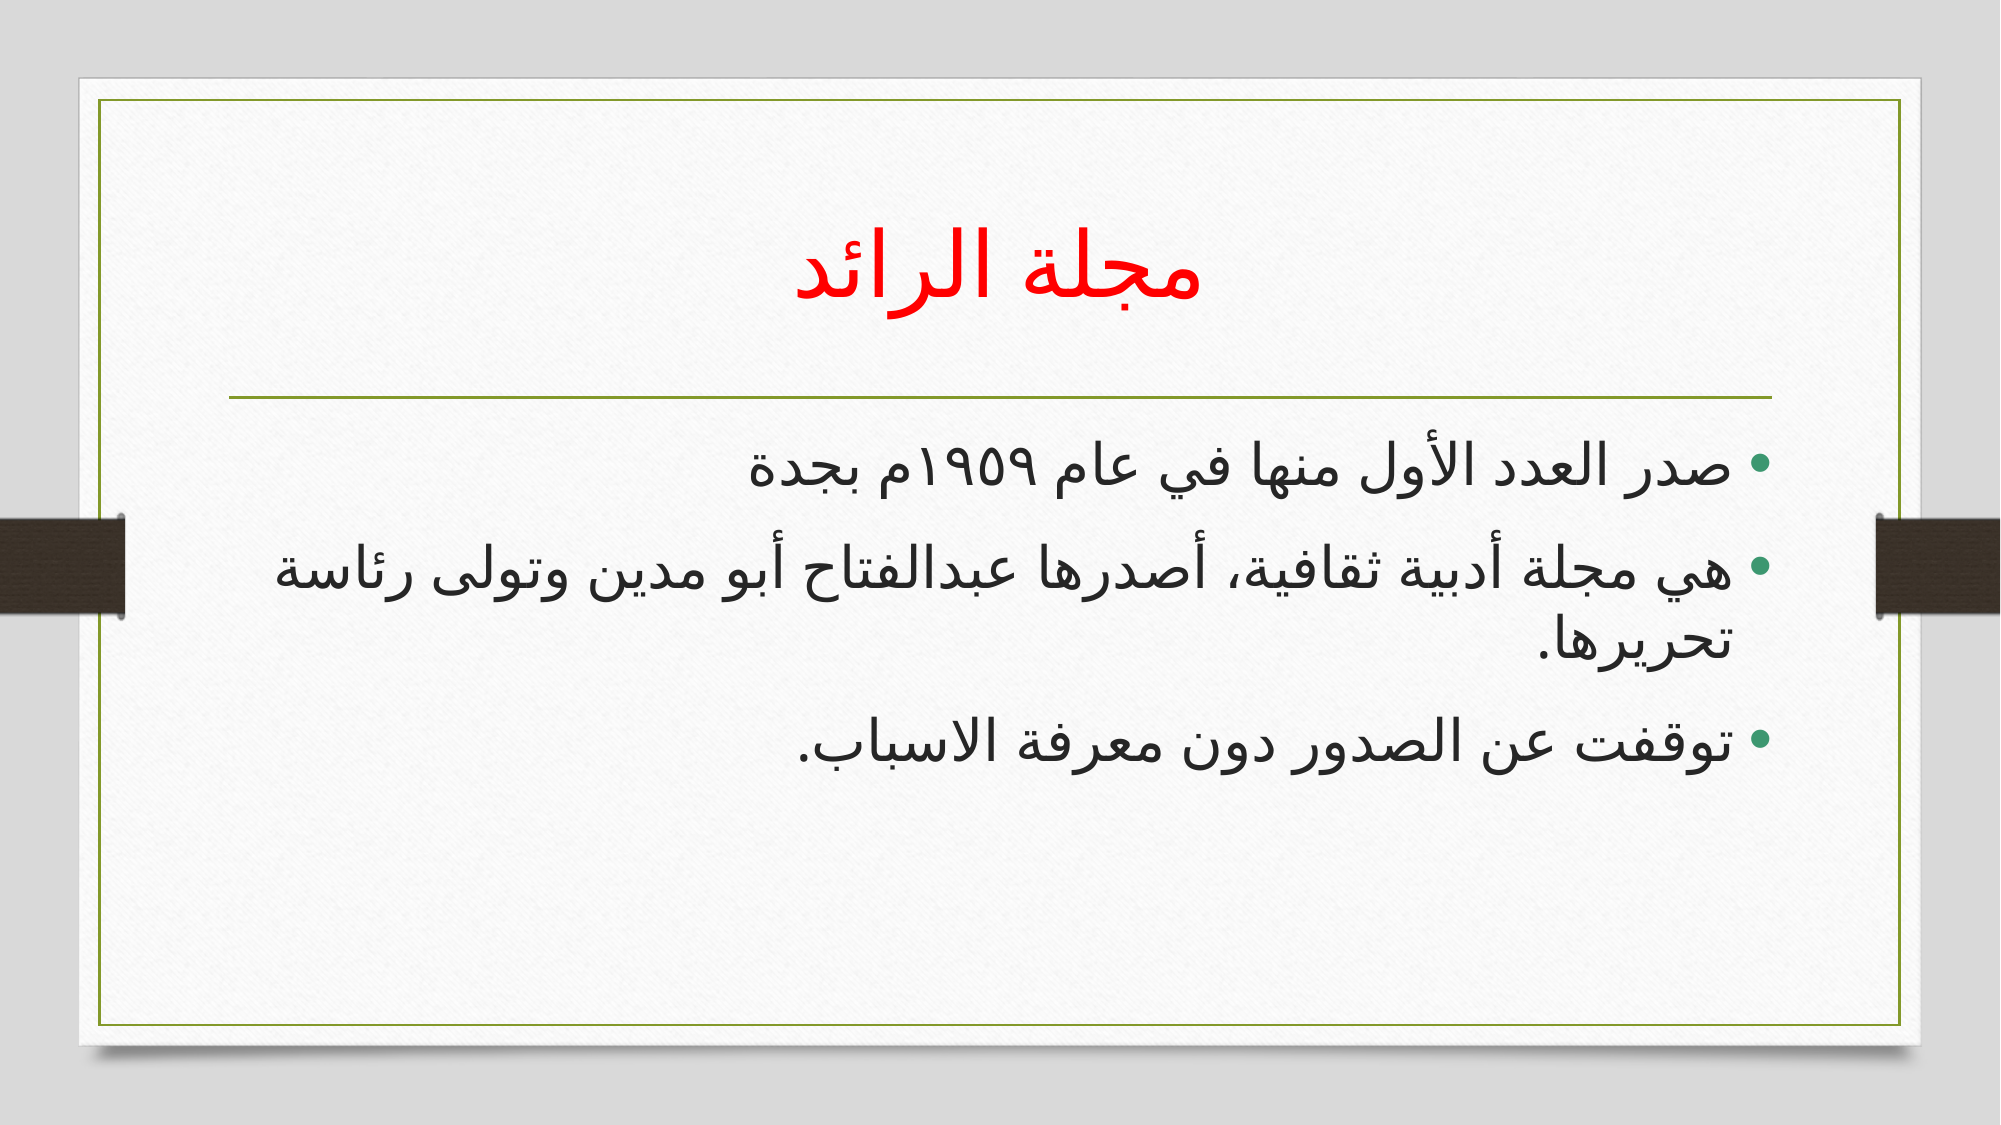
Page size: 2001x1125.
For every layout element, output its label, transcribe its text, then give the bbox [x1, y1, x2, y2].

picture [0, 0, 2001, 1125]
list صدر العدد الأول منها في عام ١٩٥٩م بجدة هي مجلة أدبية ثقافية، أصدرها عبدالفتاح أبو مدين وتولى رئاسة تحريرها. توقفت عن الصدور دون معرفة الاسباب. [212, 419, 1788, 964]
title مجلة الرائد [212, 161, 1788, 375]
